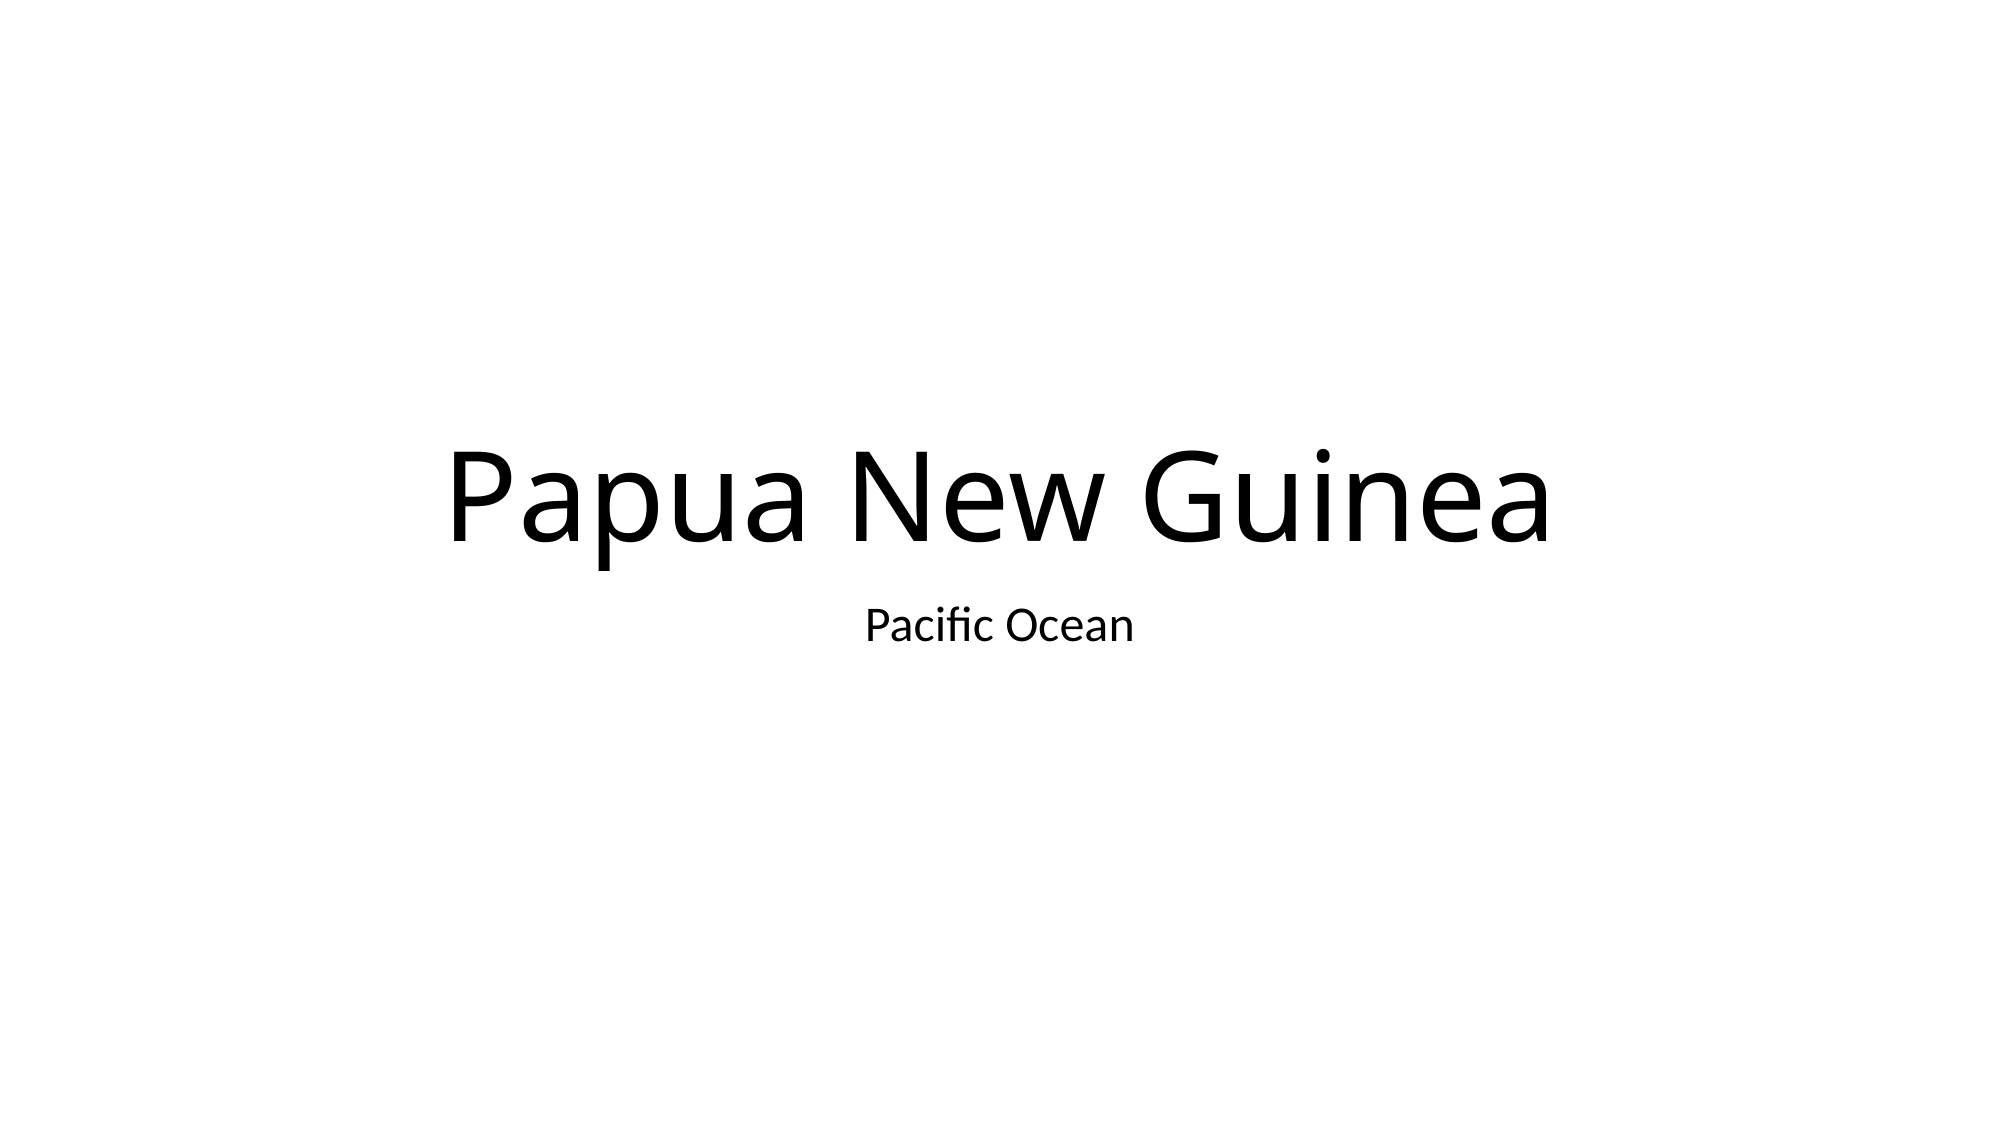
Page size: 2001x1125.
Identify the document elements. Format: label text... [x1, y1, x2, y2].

title Papua New Guinea [249, 184, 1750, 576]
subtitle Pacific Ocean [249, 590, 1750, 863]
